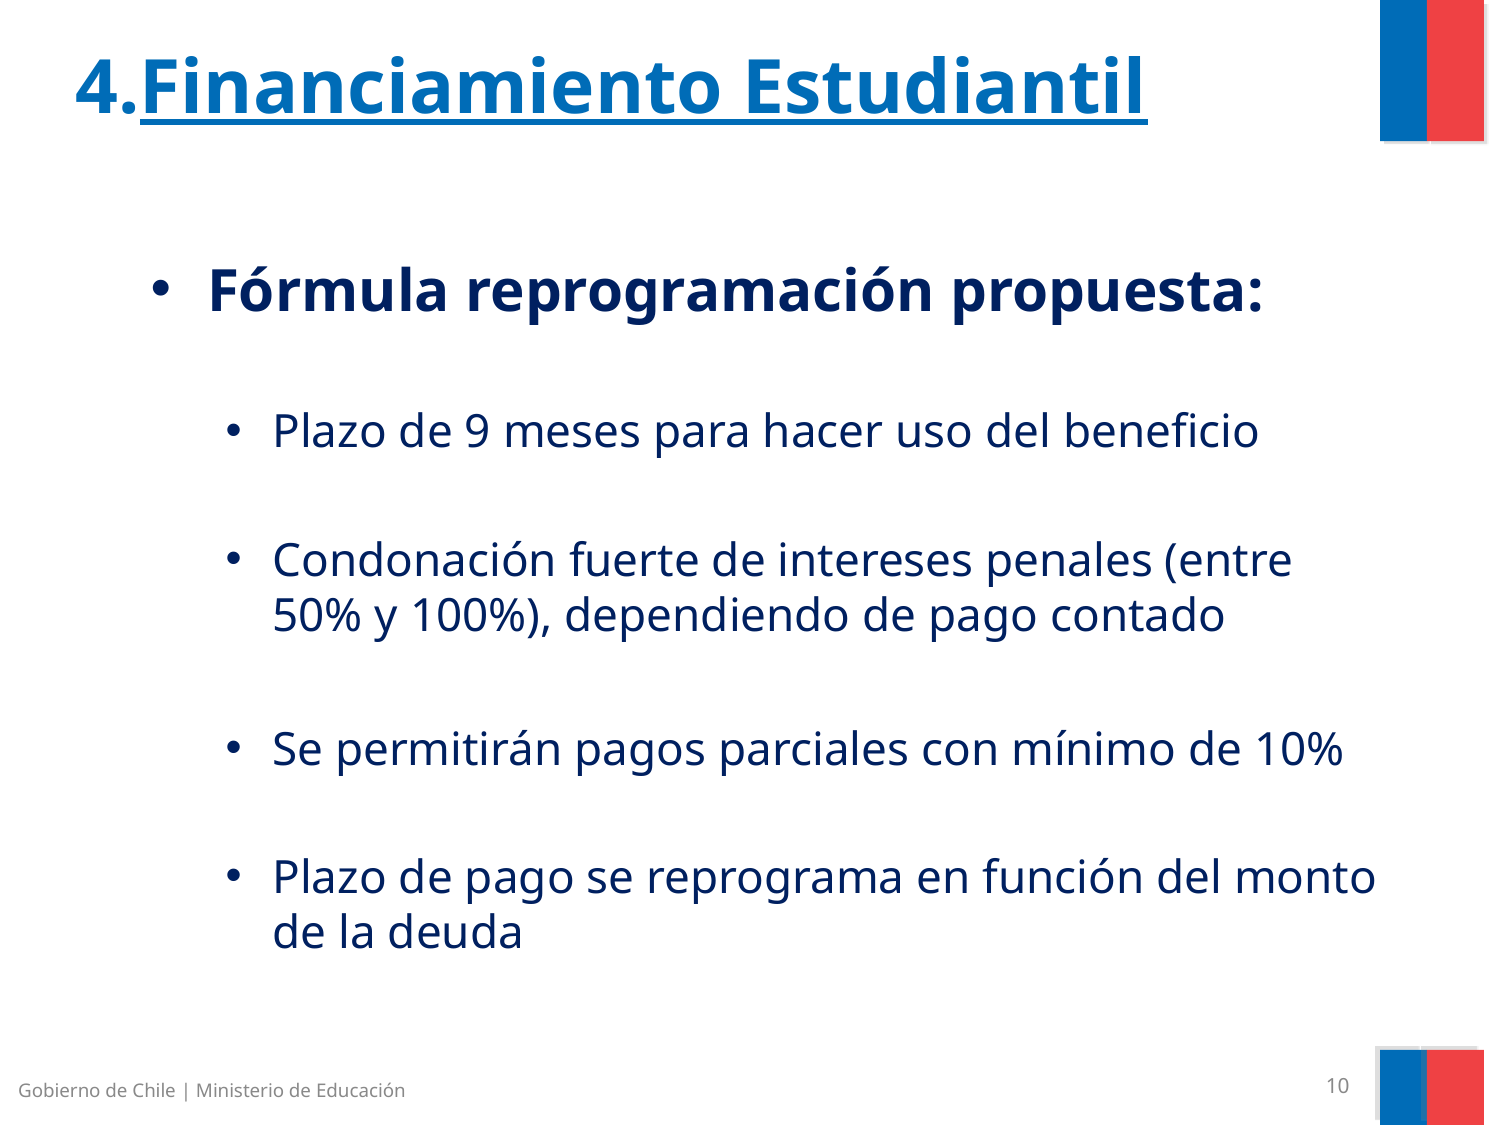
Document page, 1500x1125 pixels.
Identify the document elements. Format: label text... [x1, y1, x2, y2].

slide_number 10 [1014, 1070, 1365, 1103]
footer Gobierno de Chile | Ministerio de Educación [3, 1070, 479, 1112]
title 4.Financiamiento Estudiantil [60, 30, 1400, 219]
text_box Fórmula reprogramación propuesta: Plazo de 9 meses para hacer uso del beneficio Condonación fuerte de intereses penales (entre 50% y 100%), dependiendo de pago contado Se permitirán pagos parciales con mínimo de 10% Plazo de pago se reprograma en función del monto de la deuda [135, 245, 1407, 988]
